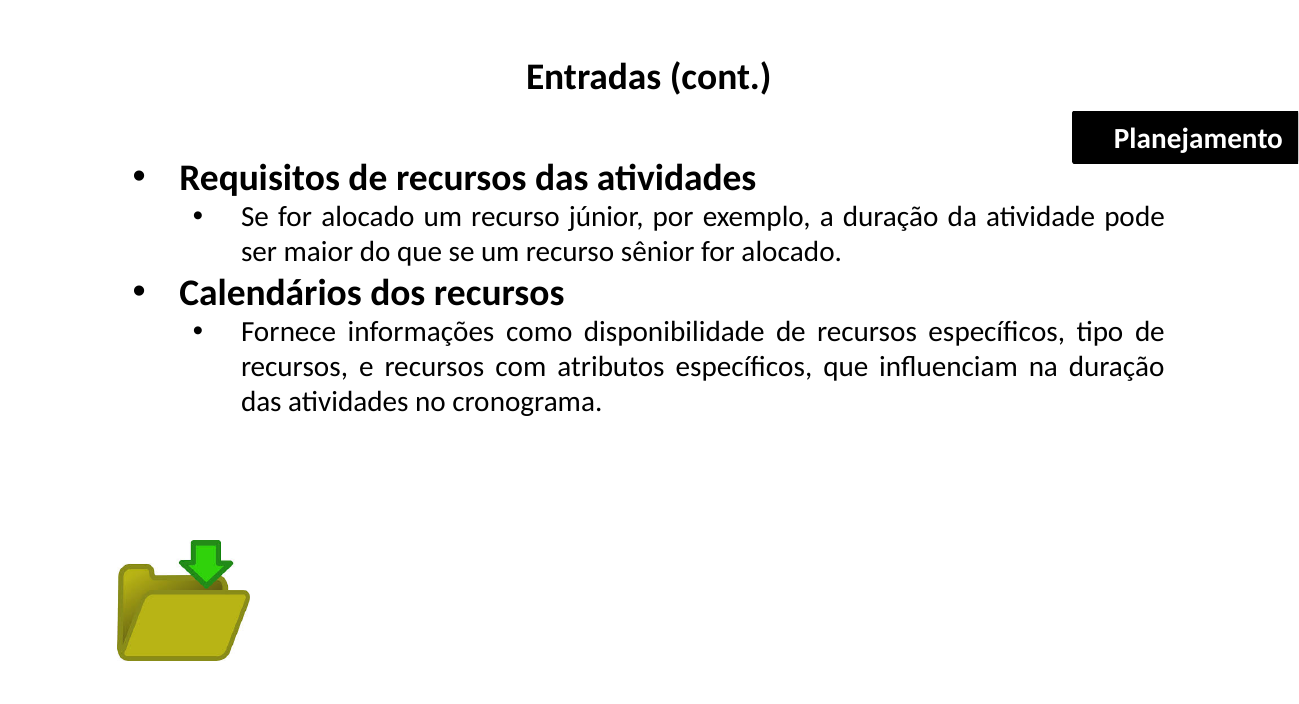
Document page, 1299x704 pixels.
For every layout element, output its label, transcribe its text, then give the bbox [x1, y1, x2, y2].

picture [117, 540, 250, 661]
text_box Planejamento [1074, 112, 1299, 162]
text_box Entradas (cont.) [0, 44, 1299, 106]
text_box Requisitos de recursos das atividades Se for alocado um recurso júnior, por exemplo, a duração da atividade pode ser maior do que se um recurso sênior for alocado. Calendários dos recursos Fornece informações como disponibilidade de recursos específicos, tipo de recursos, e recursos com atributos específicos, que influenciam na duração das atividades no cronograma. [117, 145, 1181, 428]
